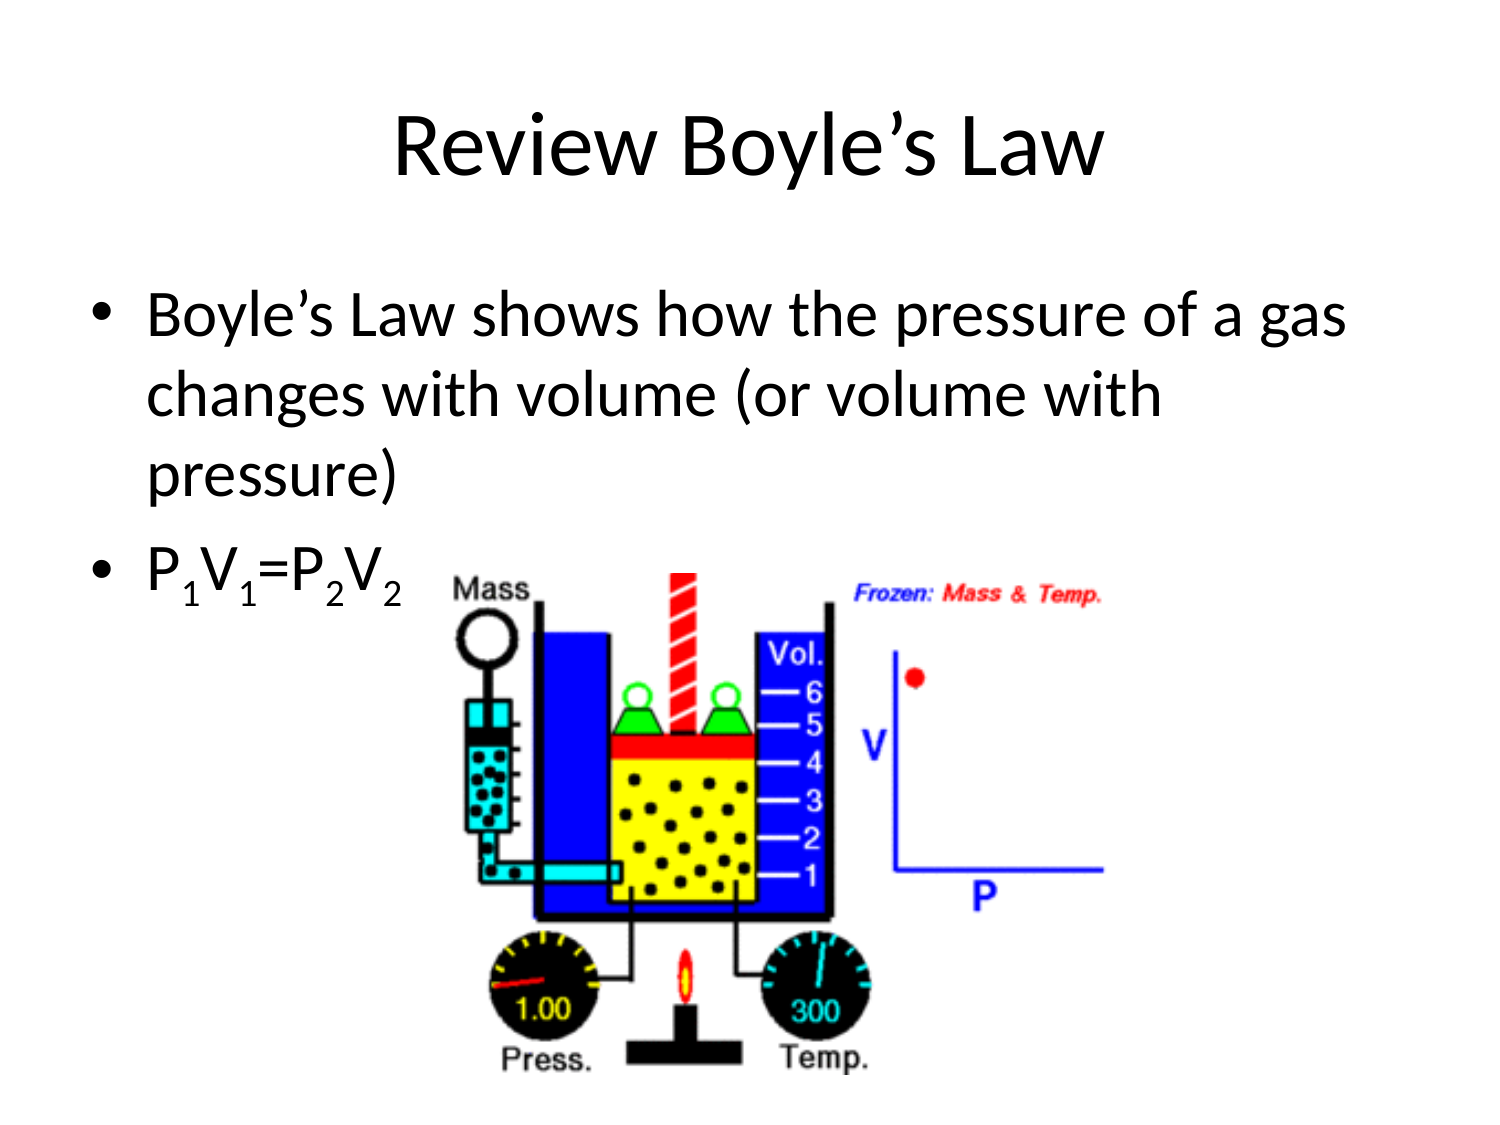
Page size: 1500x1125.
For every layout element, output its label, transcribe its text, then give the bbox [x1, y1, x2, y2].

title Review Boyle’s Law [75, 45, 1425, 233]
picture [449, 573, 1113, 1076]
list Boyle’s Law shows how the pressure of a gas changes with volume (or volume with pressure) P1V1=P2V2 [75, 262, 1425, 1005]
